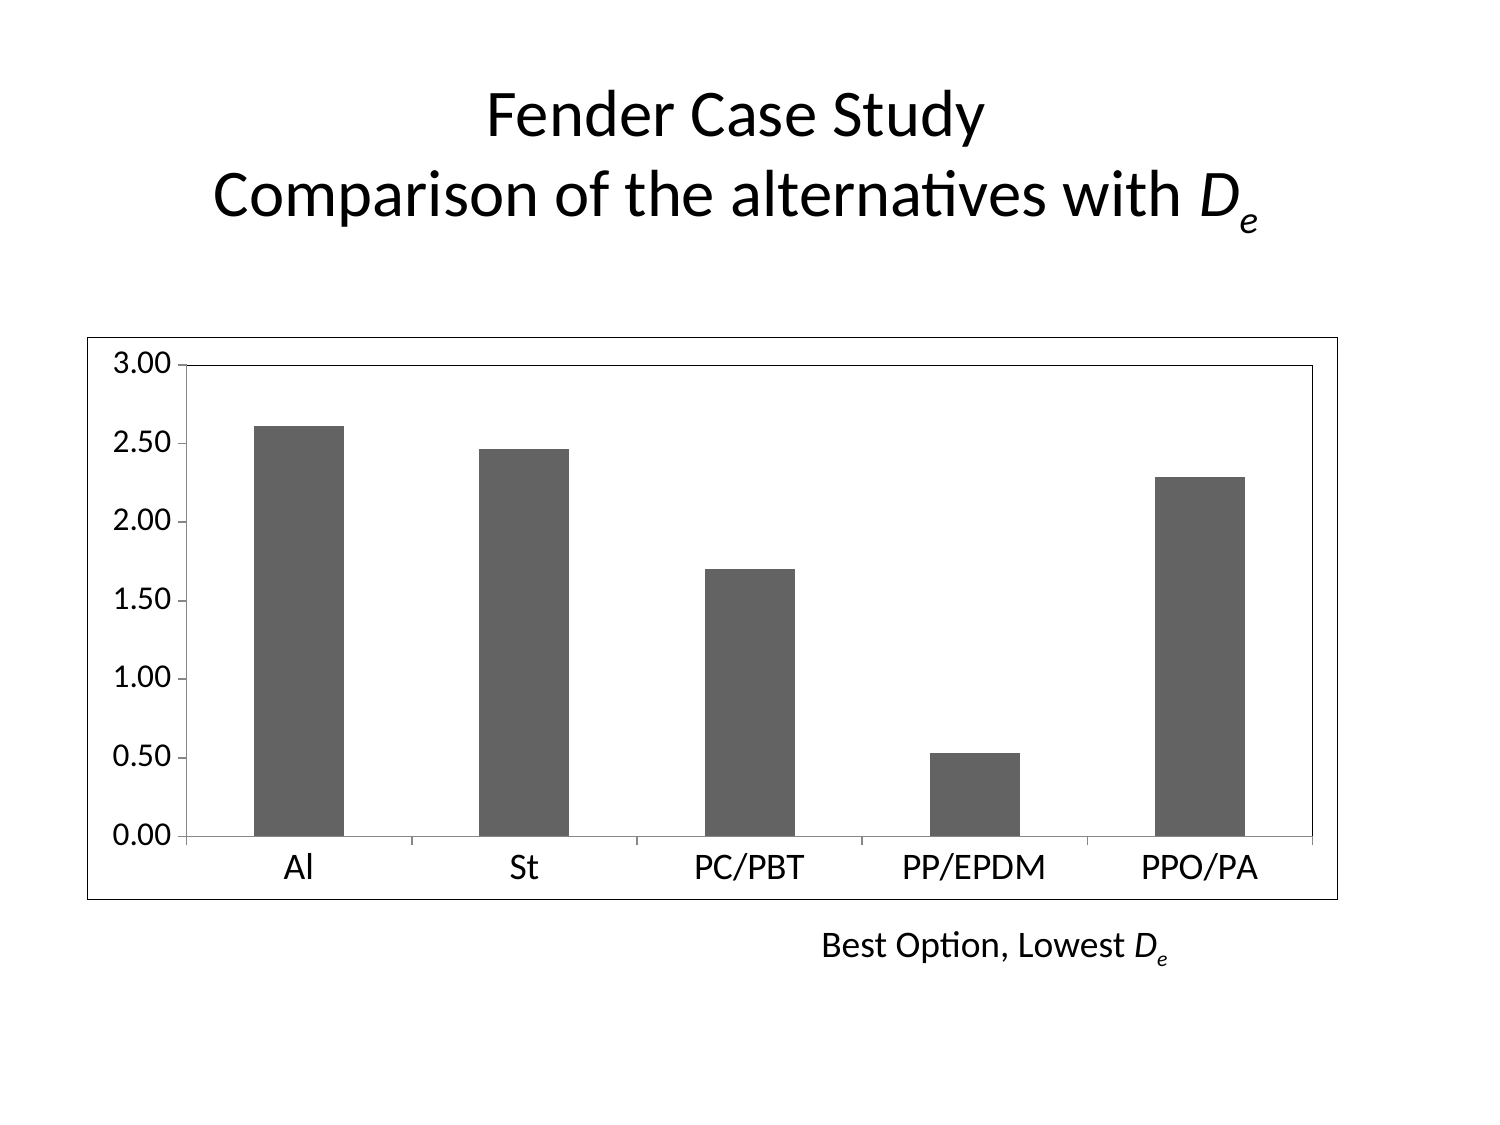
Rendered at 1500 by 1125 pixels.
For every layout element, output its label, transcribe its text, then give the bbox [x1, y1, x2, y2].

text_box Fender Case Study Comparison of the alternatives with De [199, 62, 1273, 249]
chart [87, 337, 1338, 901]
text_box Best Option, Lowest De [806, 912, 1183, 979]
